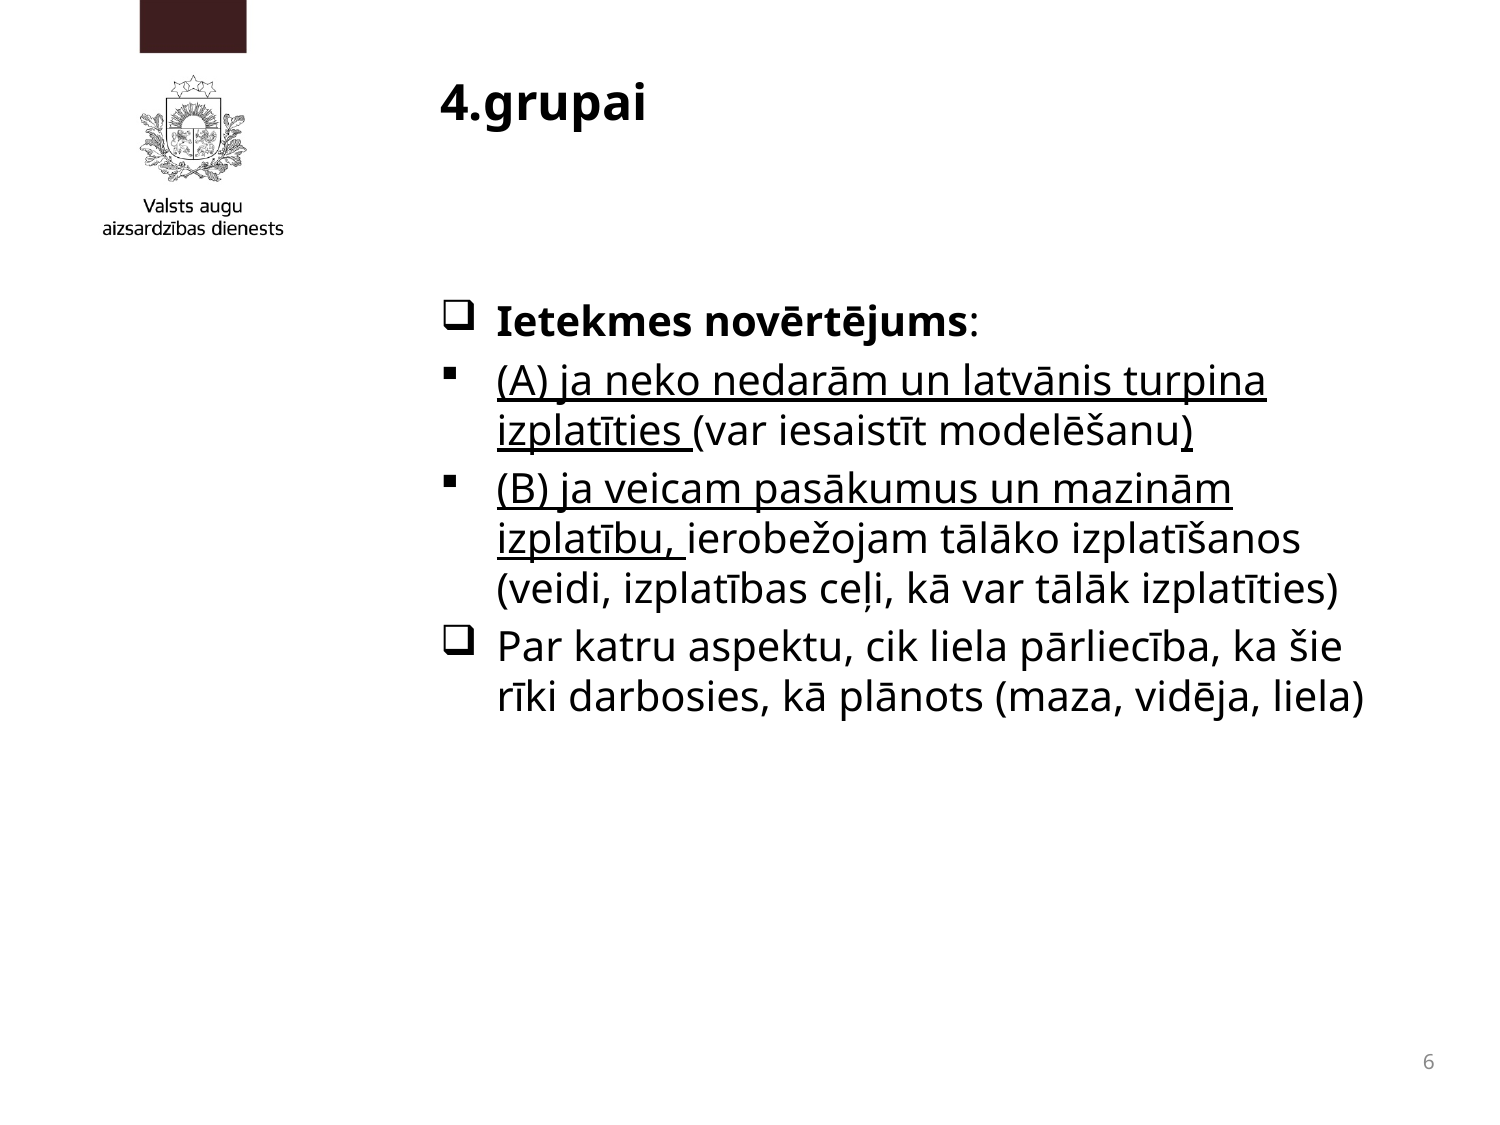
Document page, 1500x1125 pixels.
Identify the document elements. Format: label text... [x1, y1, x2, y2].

title 4.grupai [425, 62, 1425, 233]
slide_number 6 [1400, 1037, 1450, 1088]
picture [48, 0, 338, 321]
list Ietekmes novērtējums: (A) ja neko nedarām un latvānis turpina izplatīties (var iesaistīt modelēšanu) (B) ja veicam pasākumus un mazinām izplatību, ierobežojam tālāko izplatīšanos (veidi, izplatības ceļi, kā var tālāk izplatīties) Par katru aspektu, cik liela pārliecība, ka šie rīki darbosies, kā plānots (maza, vidēja, liela) [425, 287, 1425, 1005]
